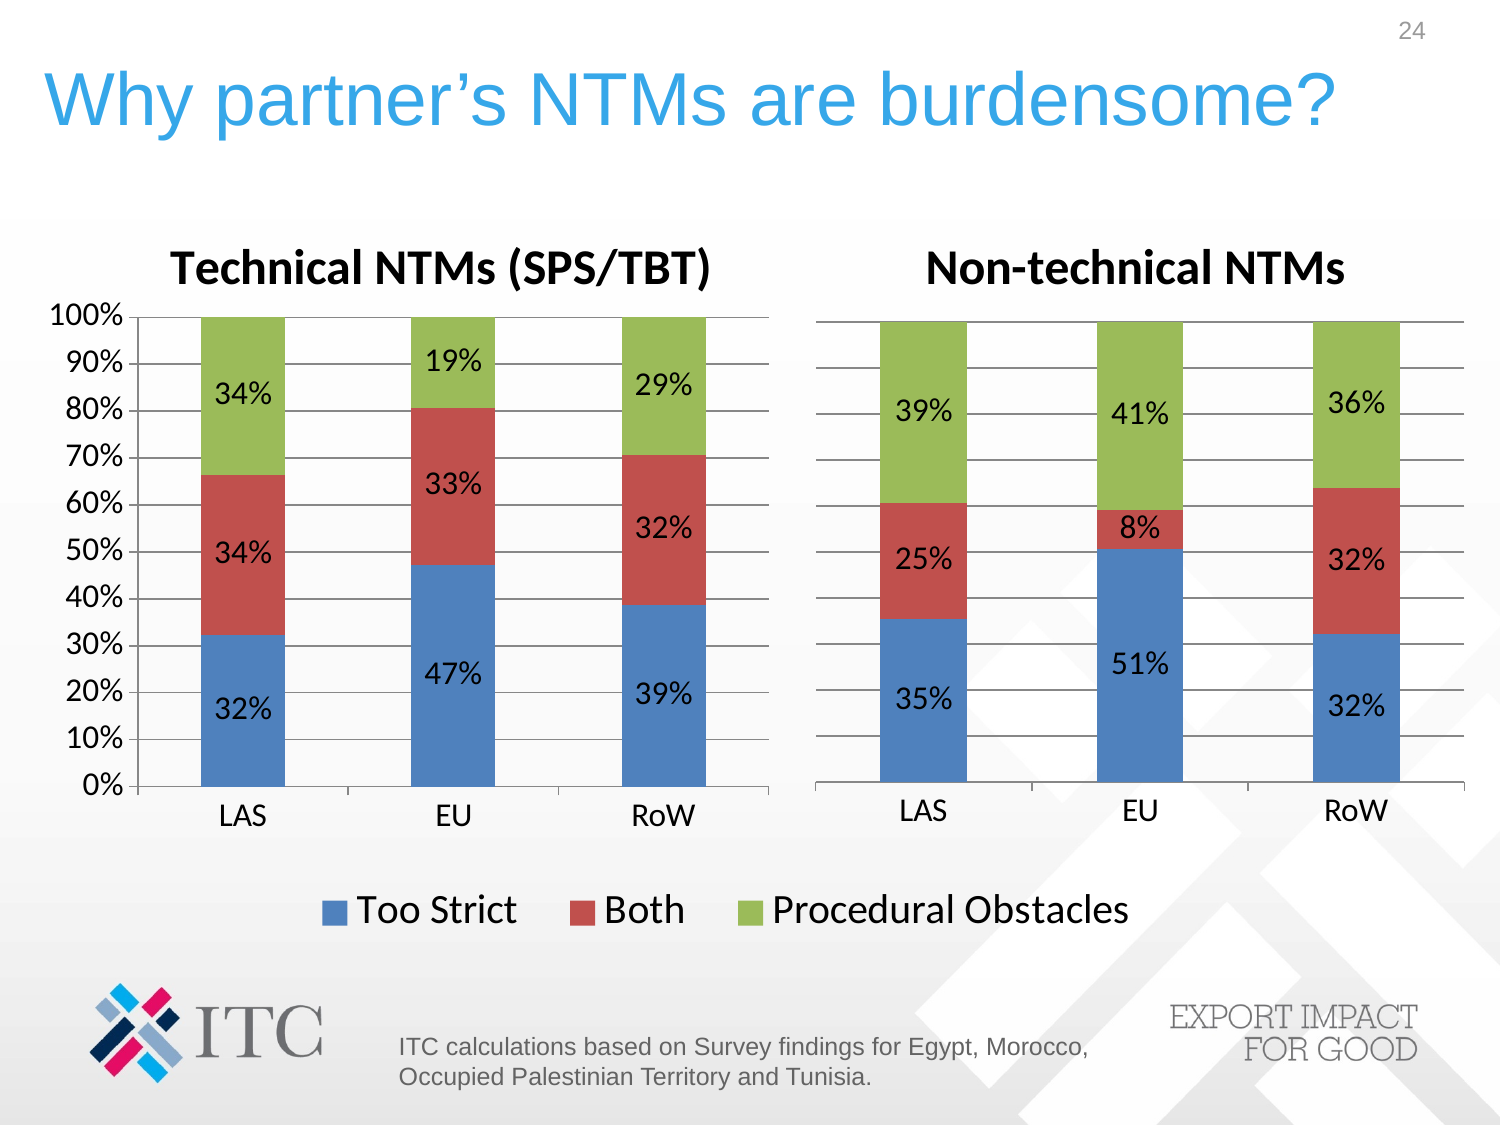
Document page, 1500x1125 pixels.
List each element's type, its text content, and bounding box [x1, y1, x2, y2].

text_box ITC calculations based on Survey findings for Egypt, Morocco, Occupied Palestinian Territory and Tunisia. [383, 1023, 1152, 1106]
chart [29, 231, 1500, 953]
title Why partner’s NTMs are burdensome? [29, 42, 1459, 162]
picture [0, 0, 1500, 1125]
slide_number 24 [1335, 0, 1442, 42]
